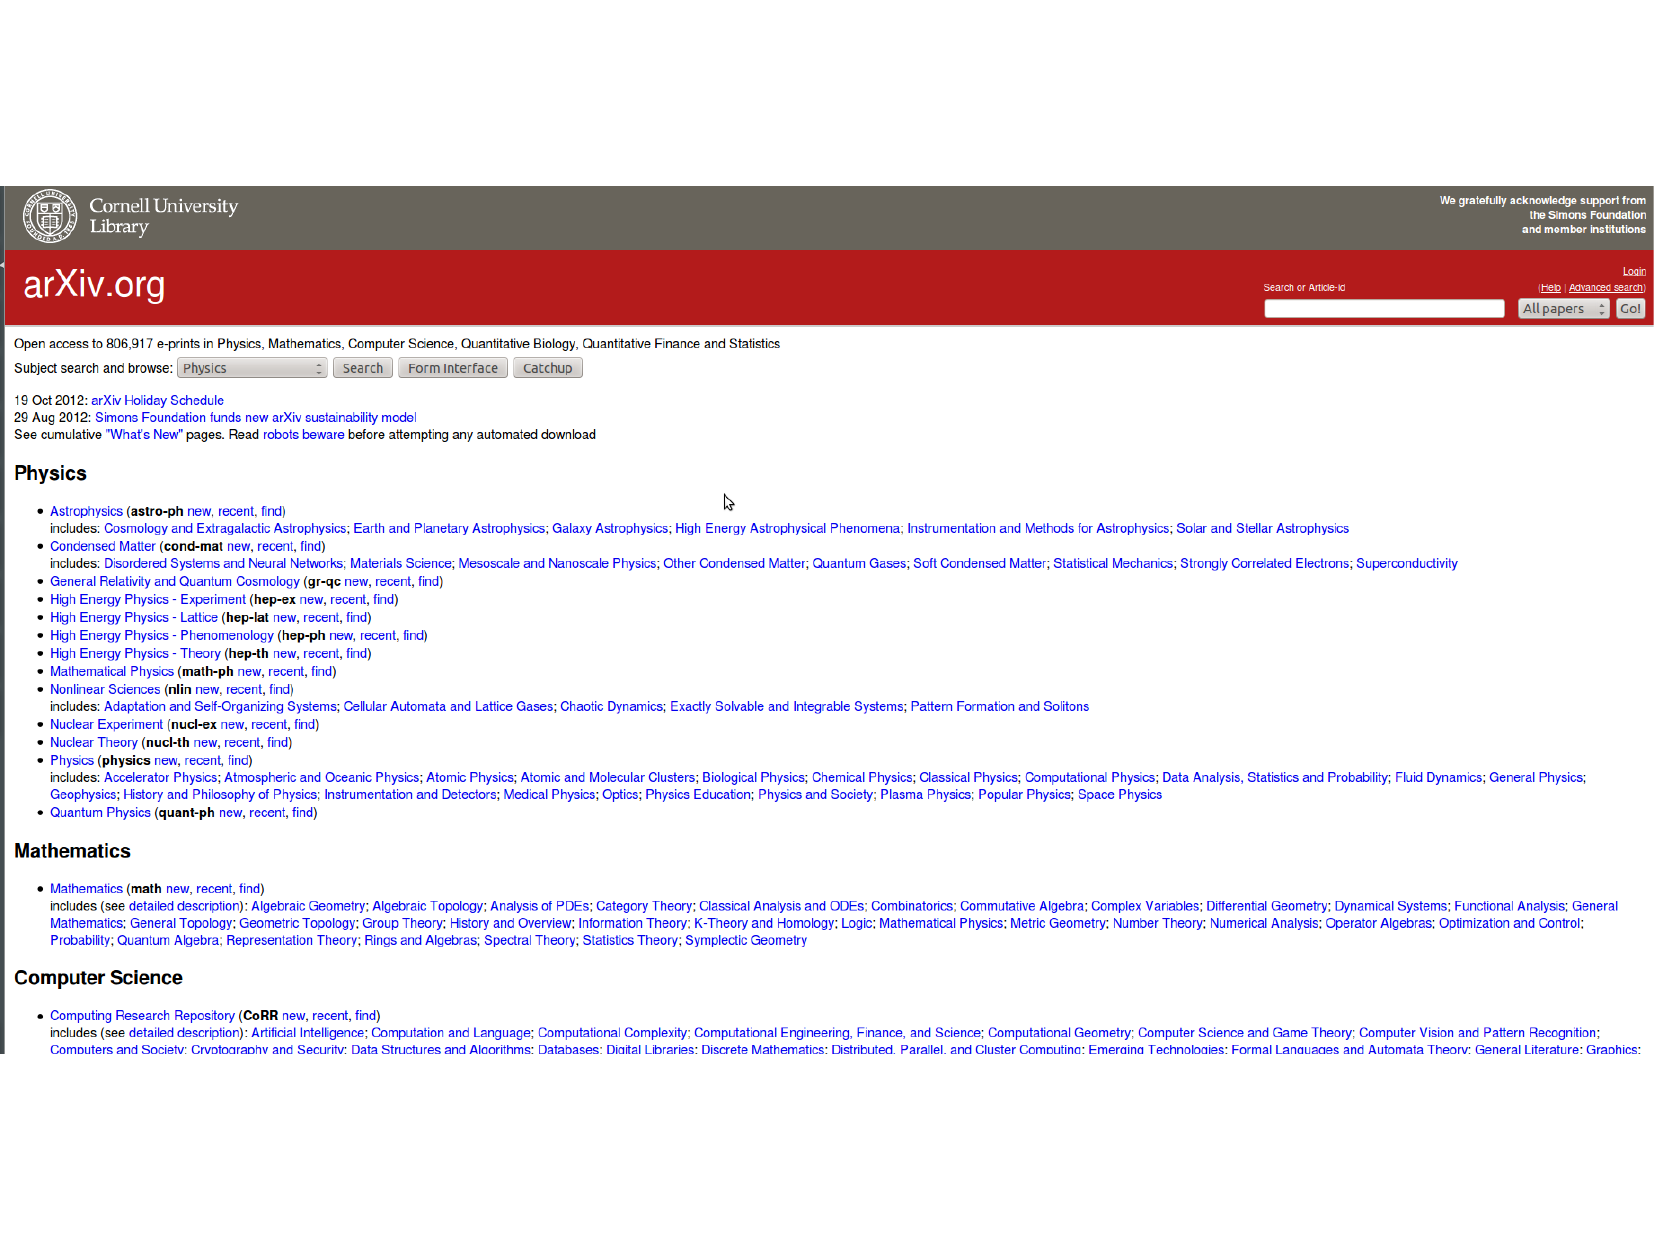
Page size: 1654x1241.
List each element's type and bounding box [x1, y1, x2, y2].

picture [0, 186, 1654, 1054]
